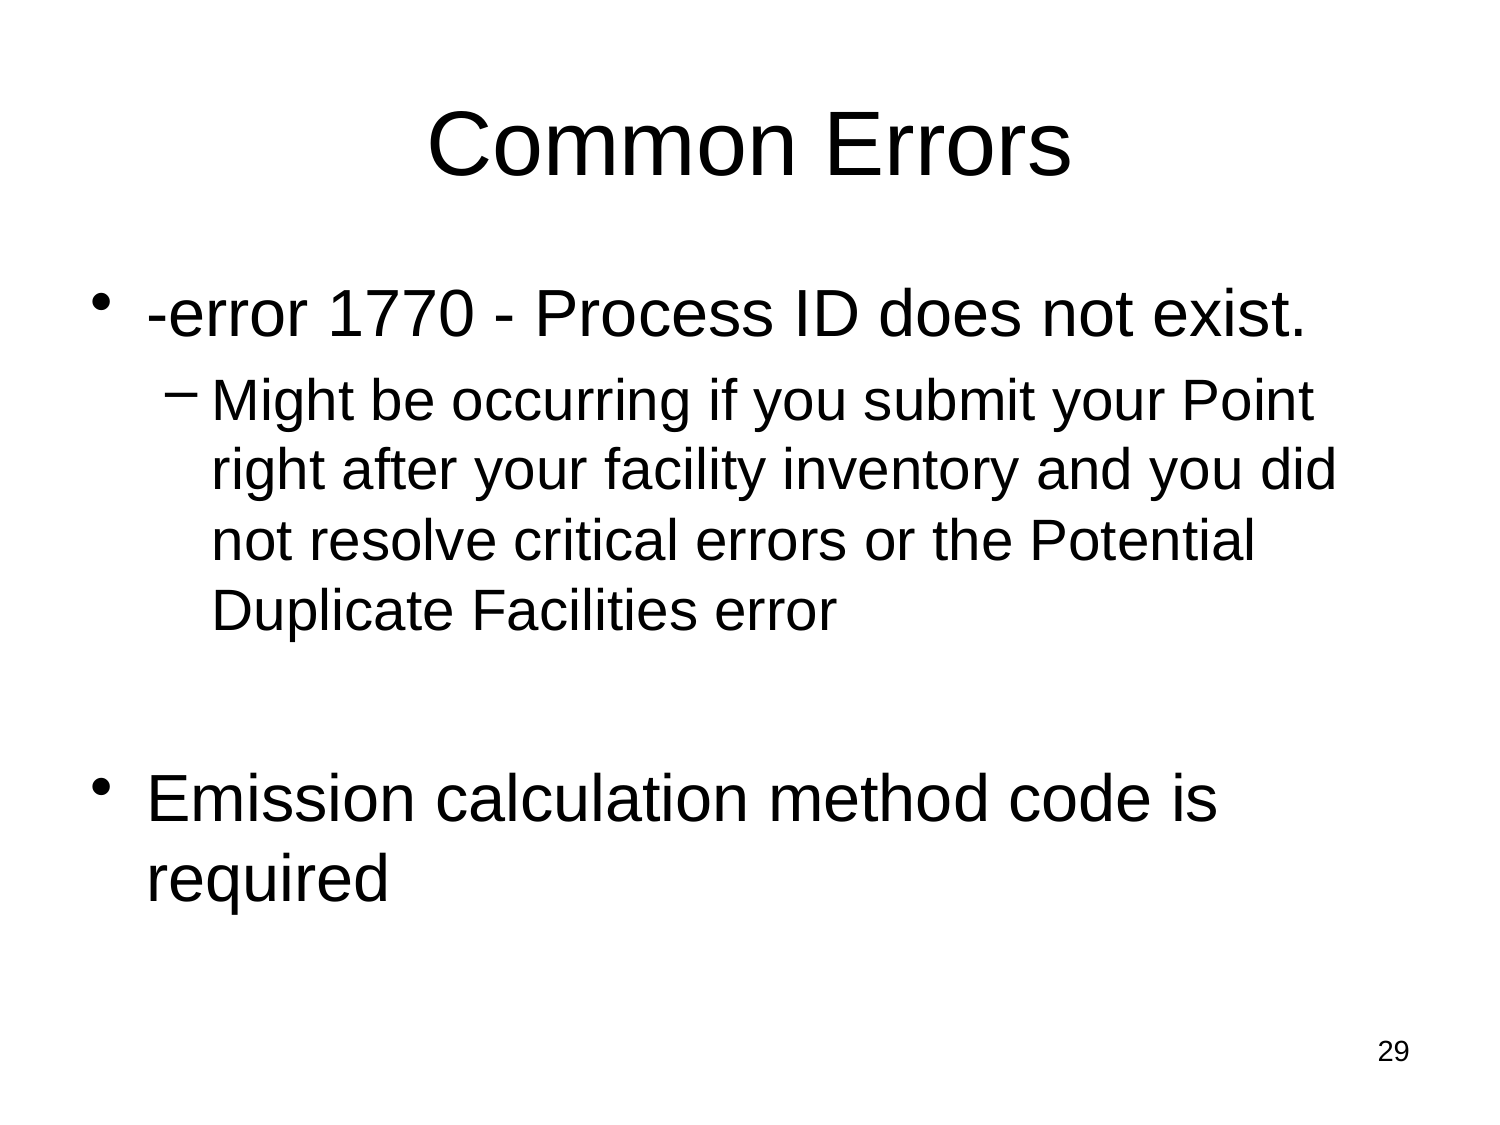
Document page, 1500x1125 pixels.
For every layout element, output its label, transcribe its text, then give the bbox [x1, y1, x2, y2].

list -error 1770 - Process ID does not exist. Might be occurring if you submit your Point right after your facility inventory and you did not resolve critical errors or the Potential Duplicate Facilities error Emission calculation method code is required [74, 262, 1426, 1006]
title Common Errors [74, 44, 1426, 233]
slide_number 29 [1074, 1024, 1426, 1103]
